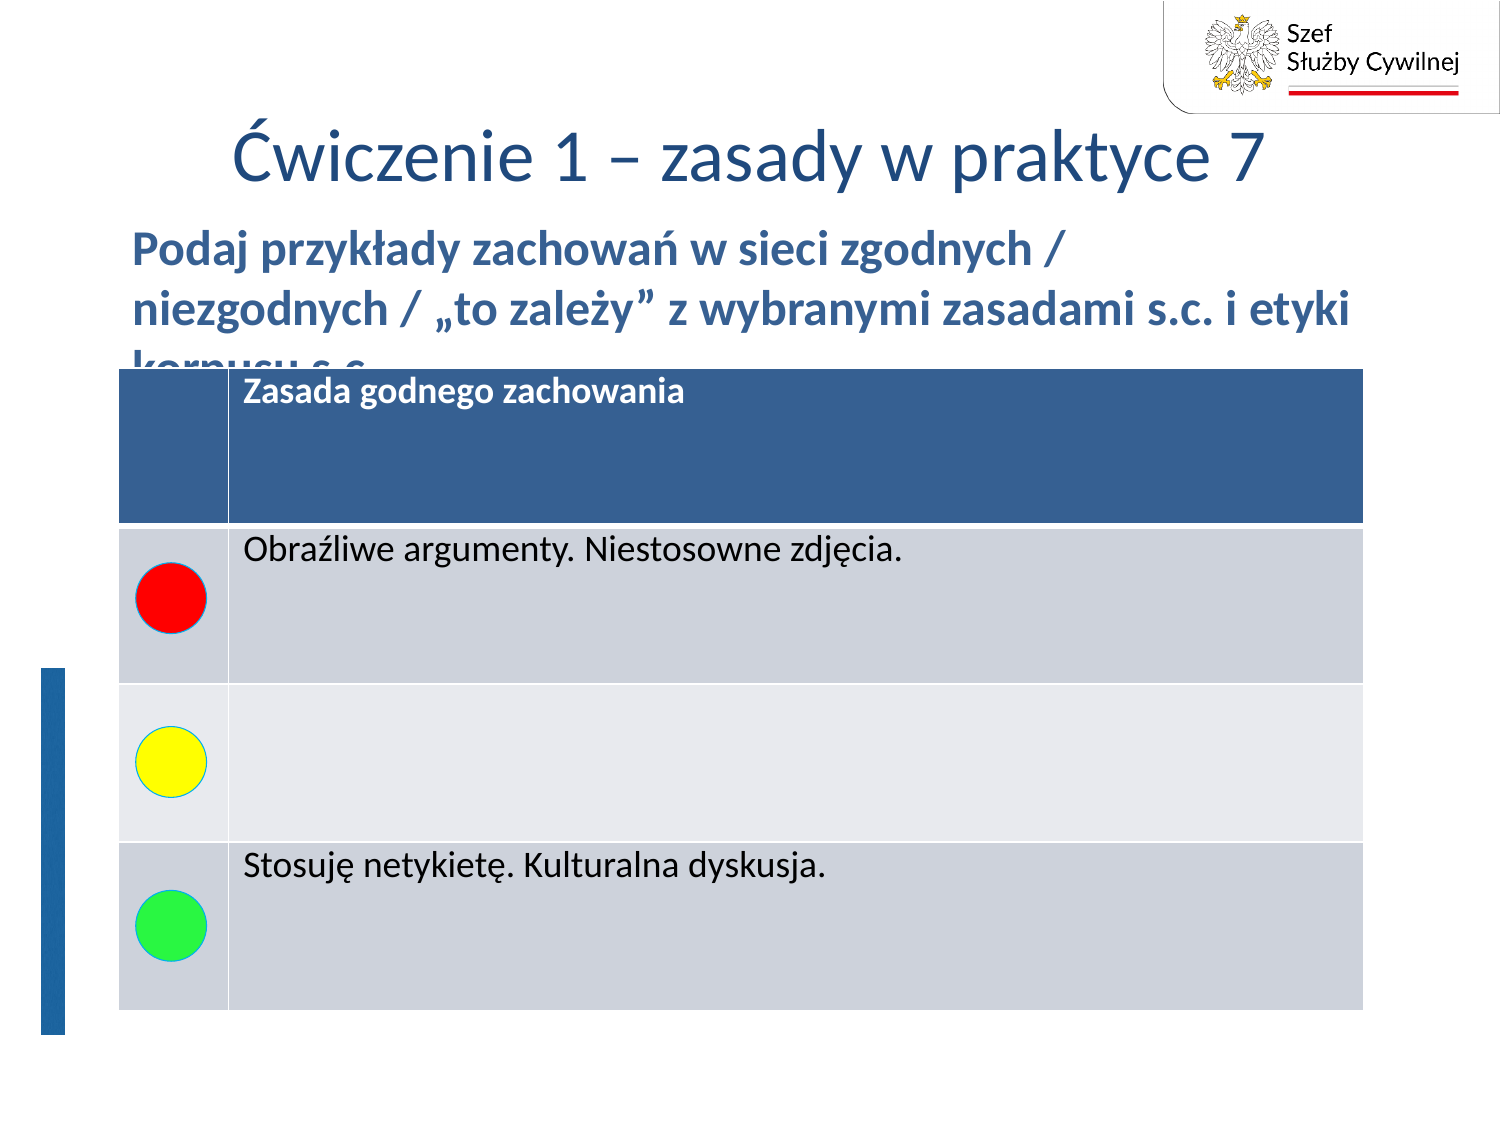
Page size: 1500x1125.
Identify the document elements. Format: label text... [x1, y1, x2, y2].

text_box [133, 888, 209, 964]
picture [41, 668, 65, 1035]
table_header [119, 369, 228, 523]
table_cell [119, 685, 228, 841]
table_cell [119, 529, 228, 683]
table_cell Obraźliwe argumenty. Niestosowne zdjęcia. [229, 529, 1363, 683]
title Ćwiczenie 1 – zasady w praktyce 7 [100, 99, 1400, 224]
text_box [133, 560, 209, 636]
table_cell [229, 685, 1363, 841]
table_cell Stosuję netykietę. Kulturalna dyskusja. [229, 843, 1363, 1010]
table_cell [119, 843, 228, 1010]
table_header Zasada godnego zachowania [229, 369, 1363, 523]
picture [1163, 0, 1500, 114]
text_box Podaj przykłady zachowań w sieci zgodnych / niezgodnych / „to zależy” z wybranymi zasadami s.c. i etyki korpusu s.c. [117, 208, 1382, 403]
text_box [133, 724, 209, 800]
